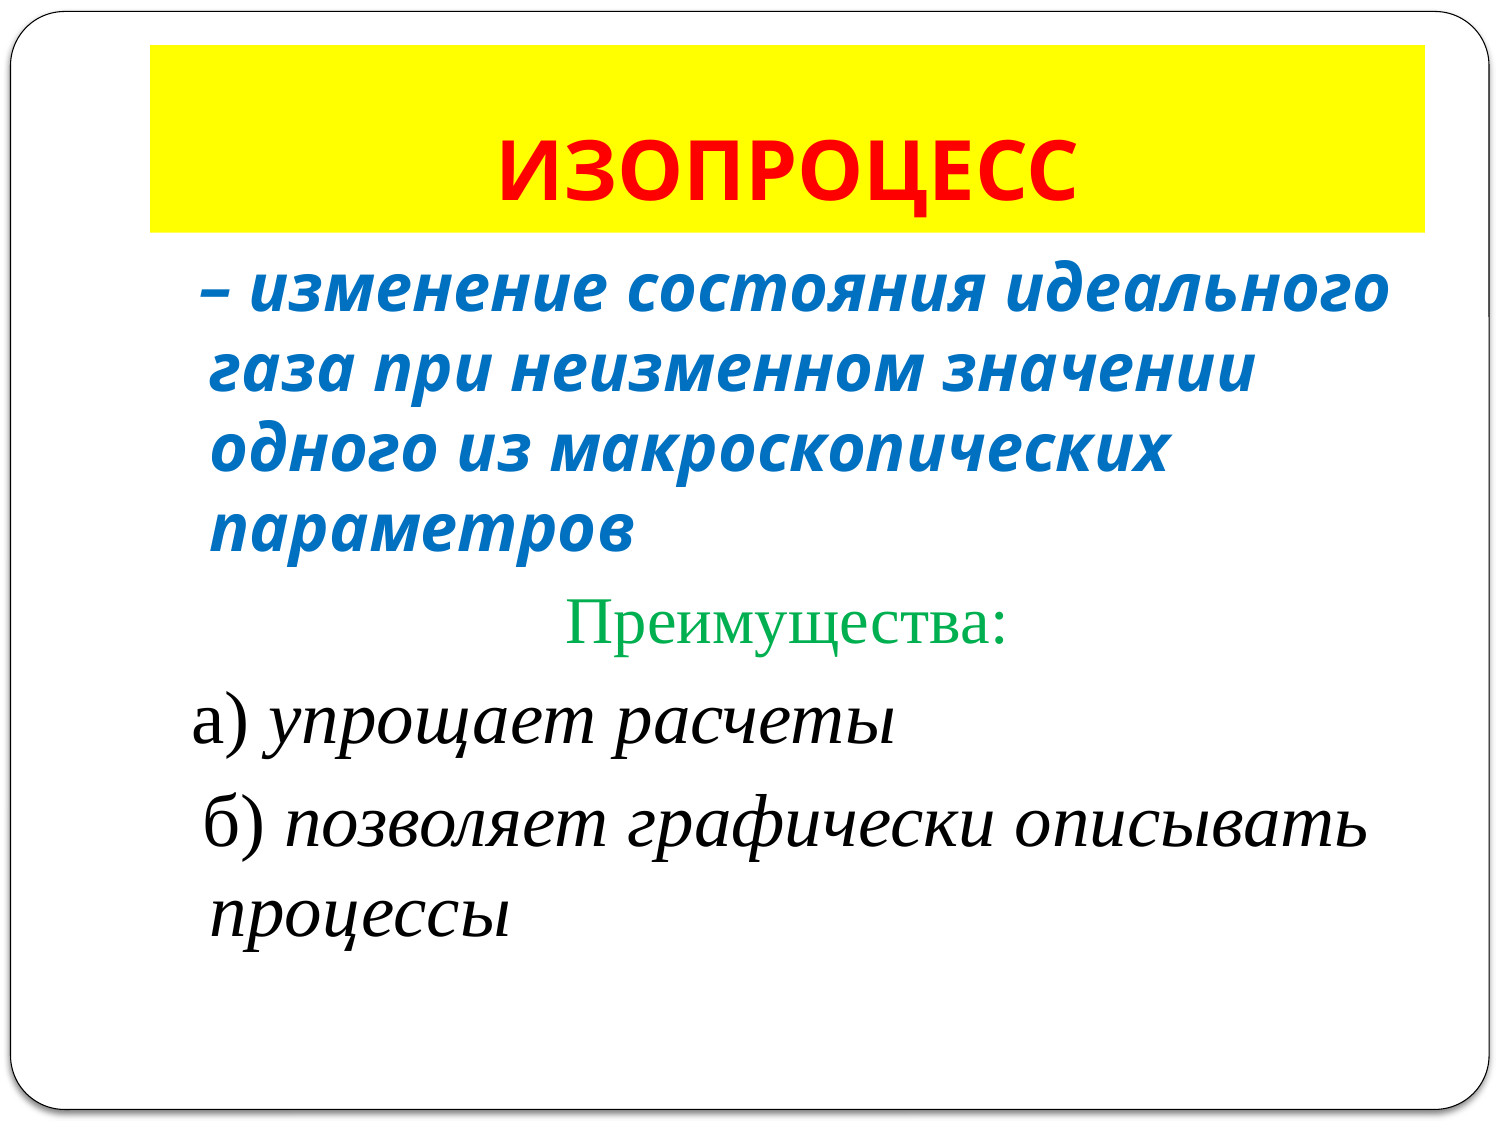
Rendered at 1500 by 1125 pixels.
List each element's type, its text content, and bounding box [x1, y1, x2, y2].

list – изменение состояния идеального газа при неизменном значении одного из макроскопических параметров Преимущества: а) упрощает расчеты б) позволяет графически описывать процессы [150, 237, 1425, 988]
title ИЗОПРОЦЕСС [150, 45, 1425, 233]
